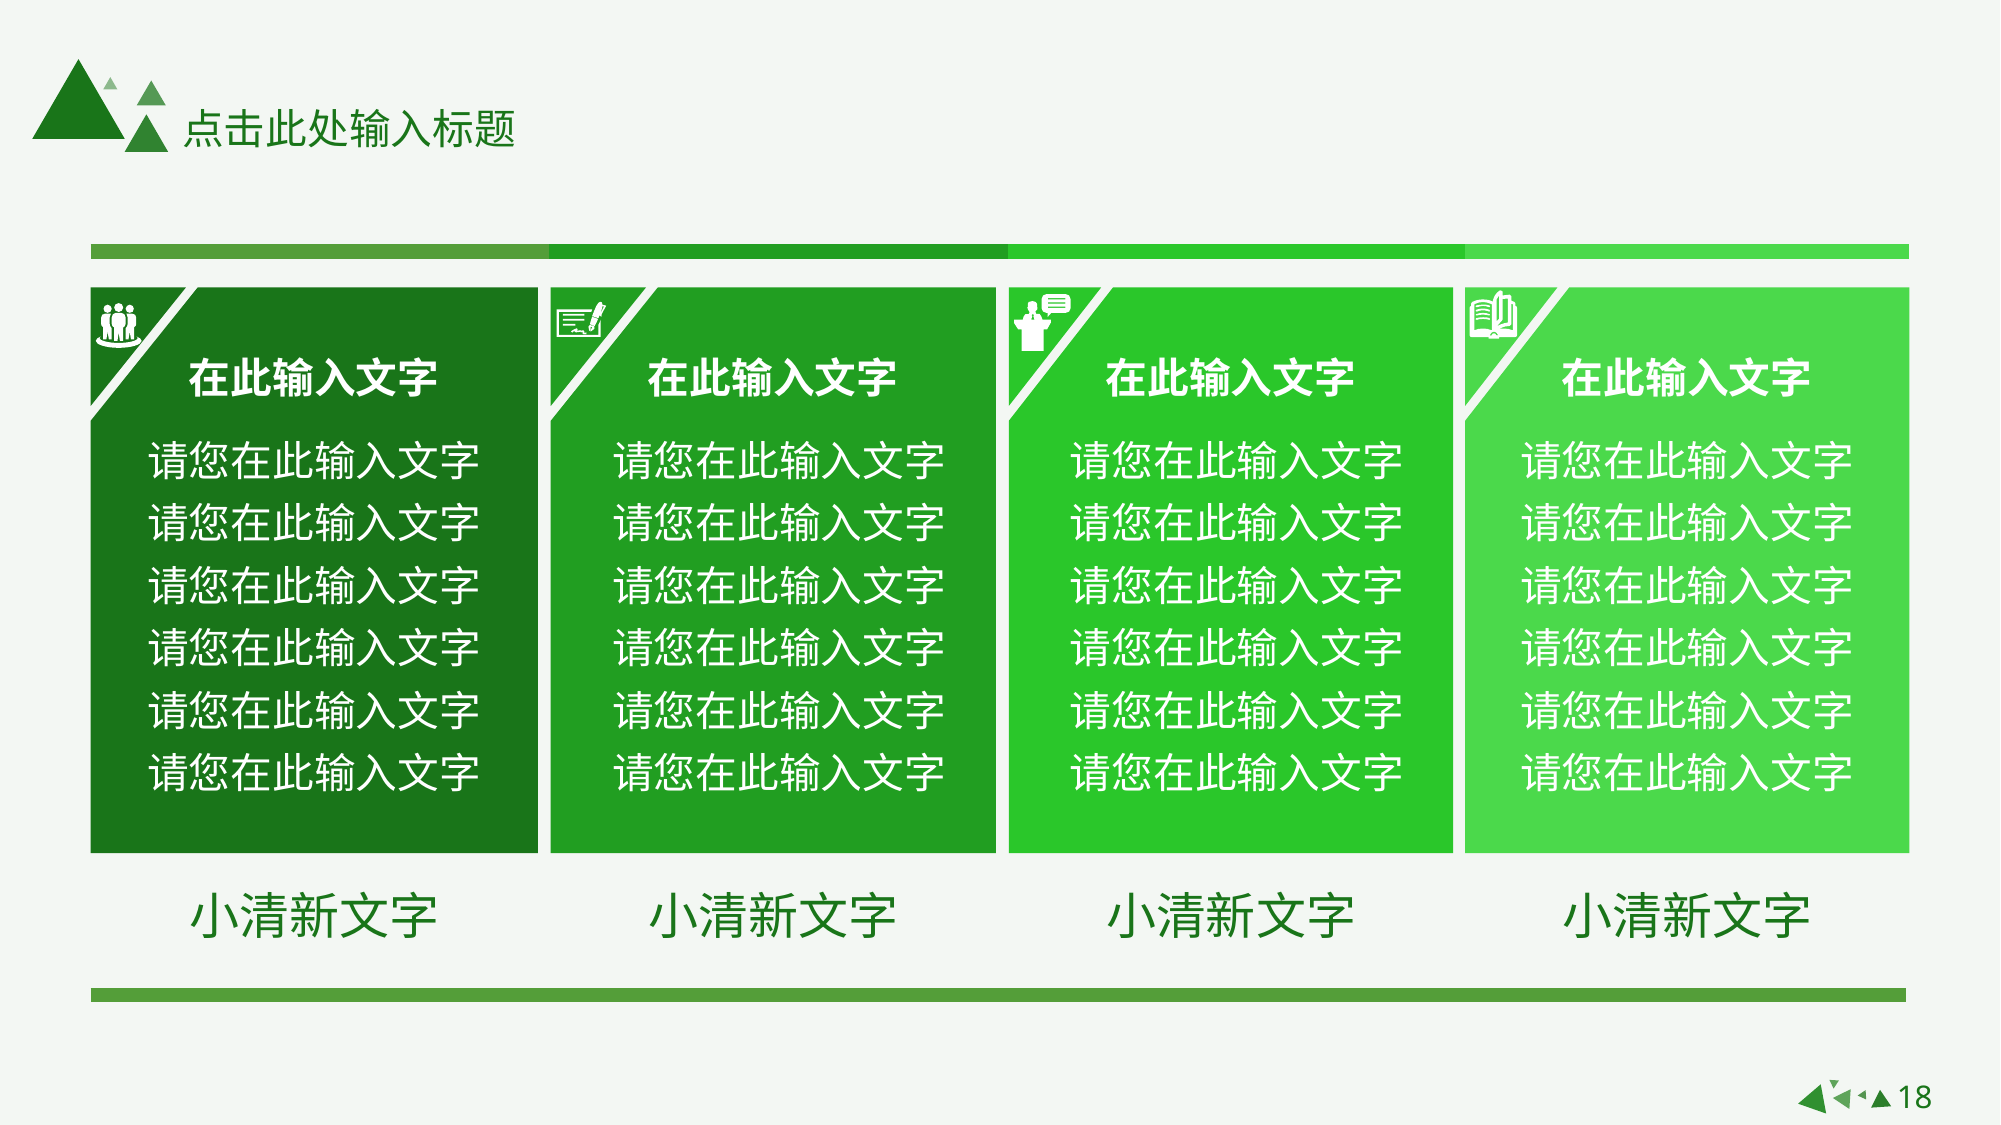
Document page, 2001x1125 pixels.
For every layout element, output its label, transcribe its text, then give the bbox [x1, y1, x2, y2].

text_box 小清新文字 [1024, 876, 1438, 952]
text_box [1469, 290, 1518, 339]
text_box 在此输入文字 [632, 331, 914, 410]
text_box 在此输入文字 [1547, 331, 1828, 410]
text_box [124, 114, 169, 152]
text_box [136, 80, 166, 106]
text_box 小清新文字 [107, 876, 521, 952]
text_box 在此输入文字 [1090, 331, 1371, 410]
text_box 请您在此输入文字请您在此输入文字请您在此输入文字请您在此输入文字请您在此输入文字 请您在此输入文字 [590, 415, 968, 805]
text_box [1798, 1084, 1827, 1114]
text_box 请您在此输入文字请您在此输入文字请您在此输入文字请您在此输入文字请您在此输入文字 请您在此输入文字 [125, 415, 503, 805]
text_box [556, 309, 601, 337]
text_box [103, 77, 118, 90]
text_box [1014, 301, 1051, 351]
text_box 小清新文字 [1480, 876, 1894, 952]
text_box 请您在此输入文字请您在此输入文字请您在此输入文字请您在此输入文字请您在此输入文字 请您在此输入文字 [1048, 415, 1426, 805]
text_box [1857, 1091, 1864, 1099]
text_box 小清新文字 [566, 876, 980, 952]
text_box 请您在此输入文字请您在此输入文字请您在此输入文字请您在此输入文字请您在此输入文字 请您在此输入文字 [1498, 415, 1876, 805]
text_box [95, 303, 142, 348]
text_box [32, 59, 125, 139]
text_box [1829, 1079, 1839, 1089]
text_box [90, 287, 538, 854]
text_box 18 [1864, 1070, 1966, 1123]
text_box [1008, 287, 1454, 854]
text_box 在此输入文字 [173, 331, 455, 410]
text_box [550, 287, 996, 854]
text_box [1832, 1089, 1851, 1109]
text_box [588, 301, 607, 332]
text_box 点击此处输入标题 [167, 95, 531, 160]
text_box [1041, 294, 1071, 318]
text_box [1465, 287, 1910, 854]
